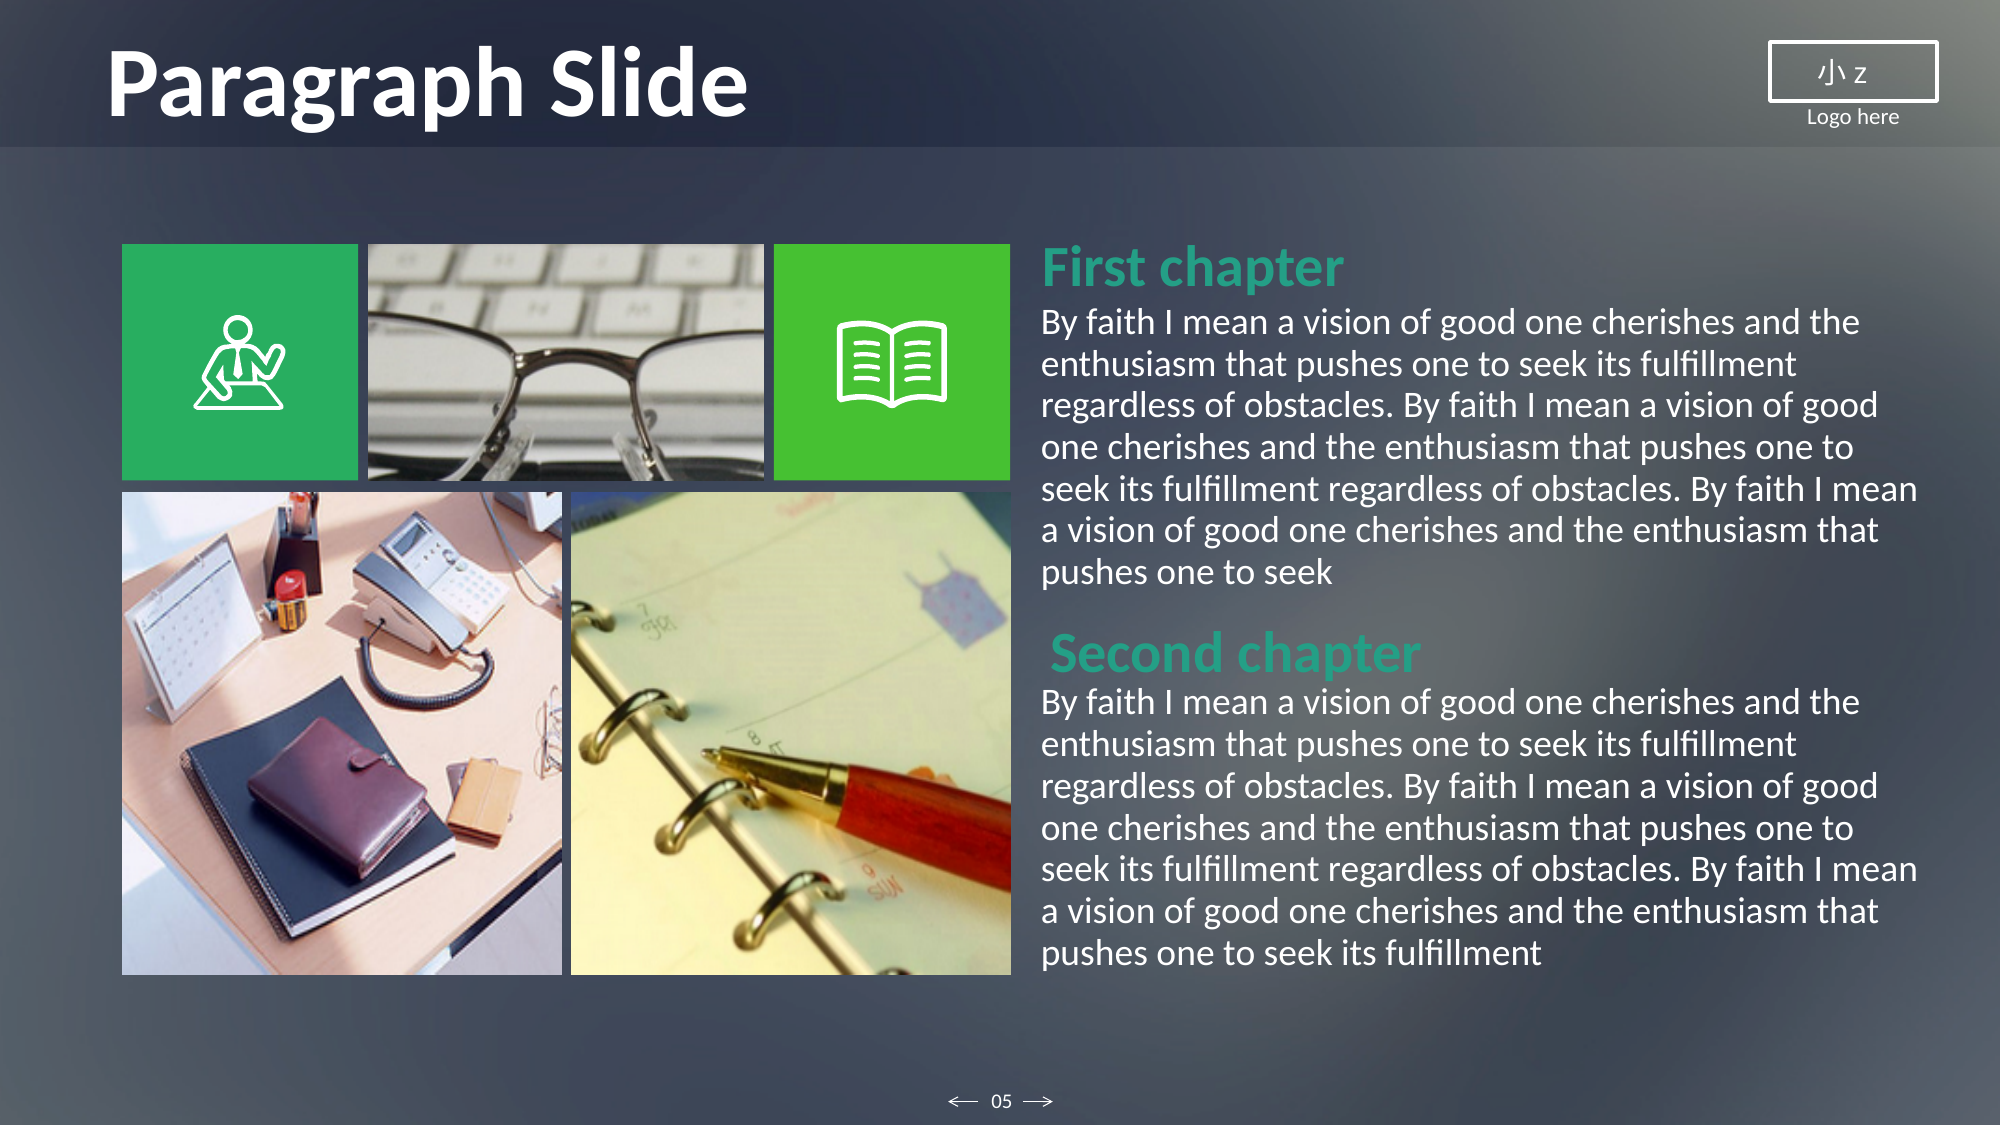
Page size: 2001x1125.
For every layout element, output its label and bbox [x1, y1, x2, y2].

picture [0, 0, 2000, 1125]
text_box [121, 243, 359, 481]
text_box [773, 243, 1011, 481]
text_box [947, 1079, 1054, 1123]
text_box [1769, 41, 1938, 138]
